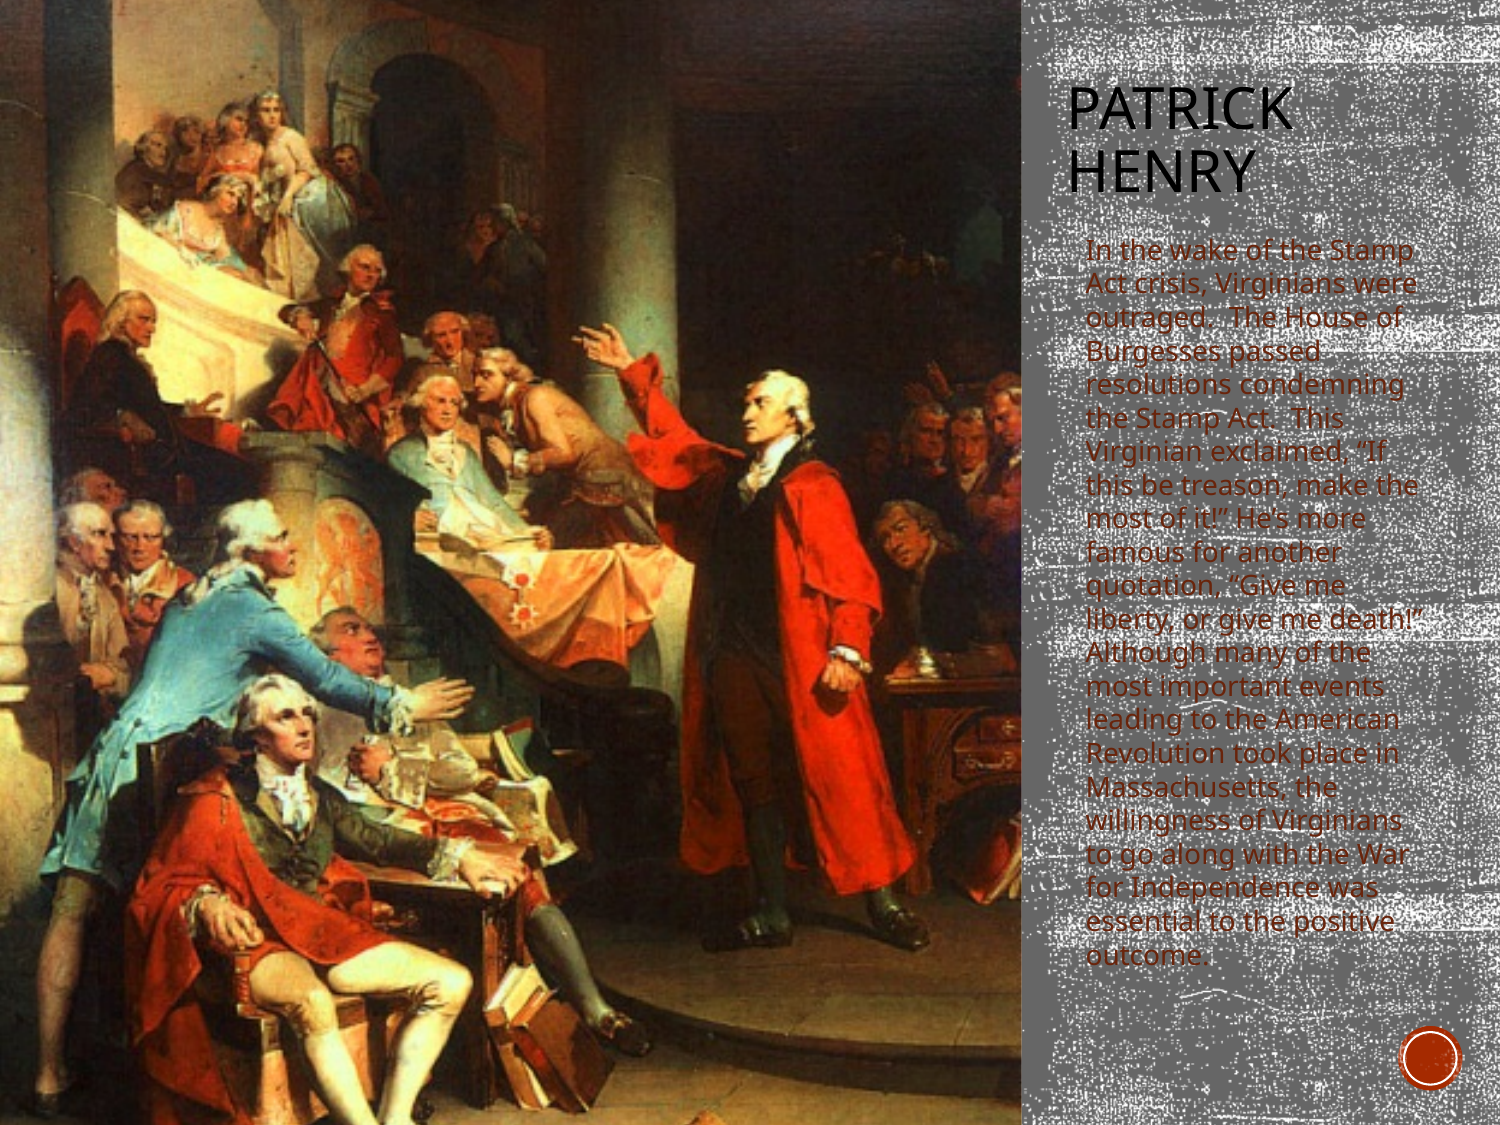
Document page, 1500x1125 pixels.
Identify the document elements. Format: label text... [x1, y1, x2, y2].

picture [0, 0, 1022, 1125]
title Patrick henry [1051, 112, 1446, 213]
list In the wake of the Stamp Act crisis, Virginians were outraged. The House of Burgesses passed resolutions condemning the Stamp Act. This Virginian exclaimed, “If this be treason, make the most of it!” He’s more famous for another quotation, “Give me liberty, or give me death!” Although many of the most important events leading to the American Revolution took place in Massachusetts, the willingness of Virginians to go along with the War for Independence was essential to the positive outcome. [1051, 224, 1446, 1038]
